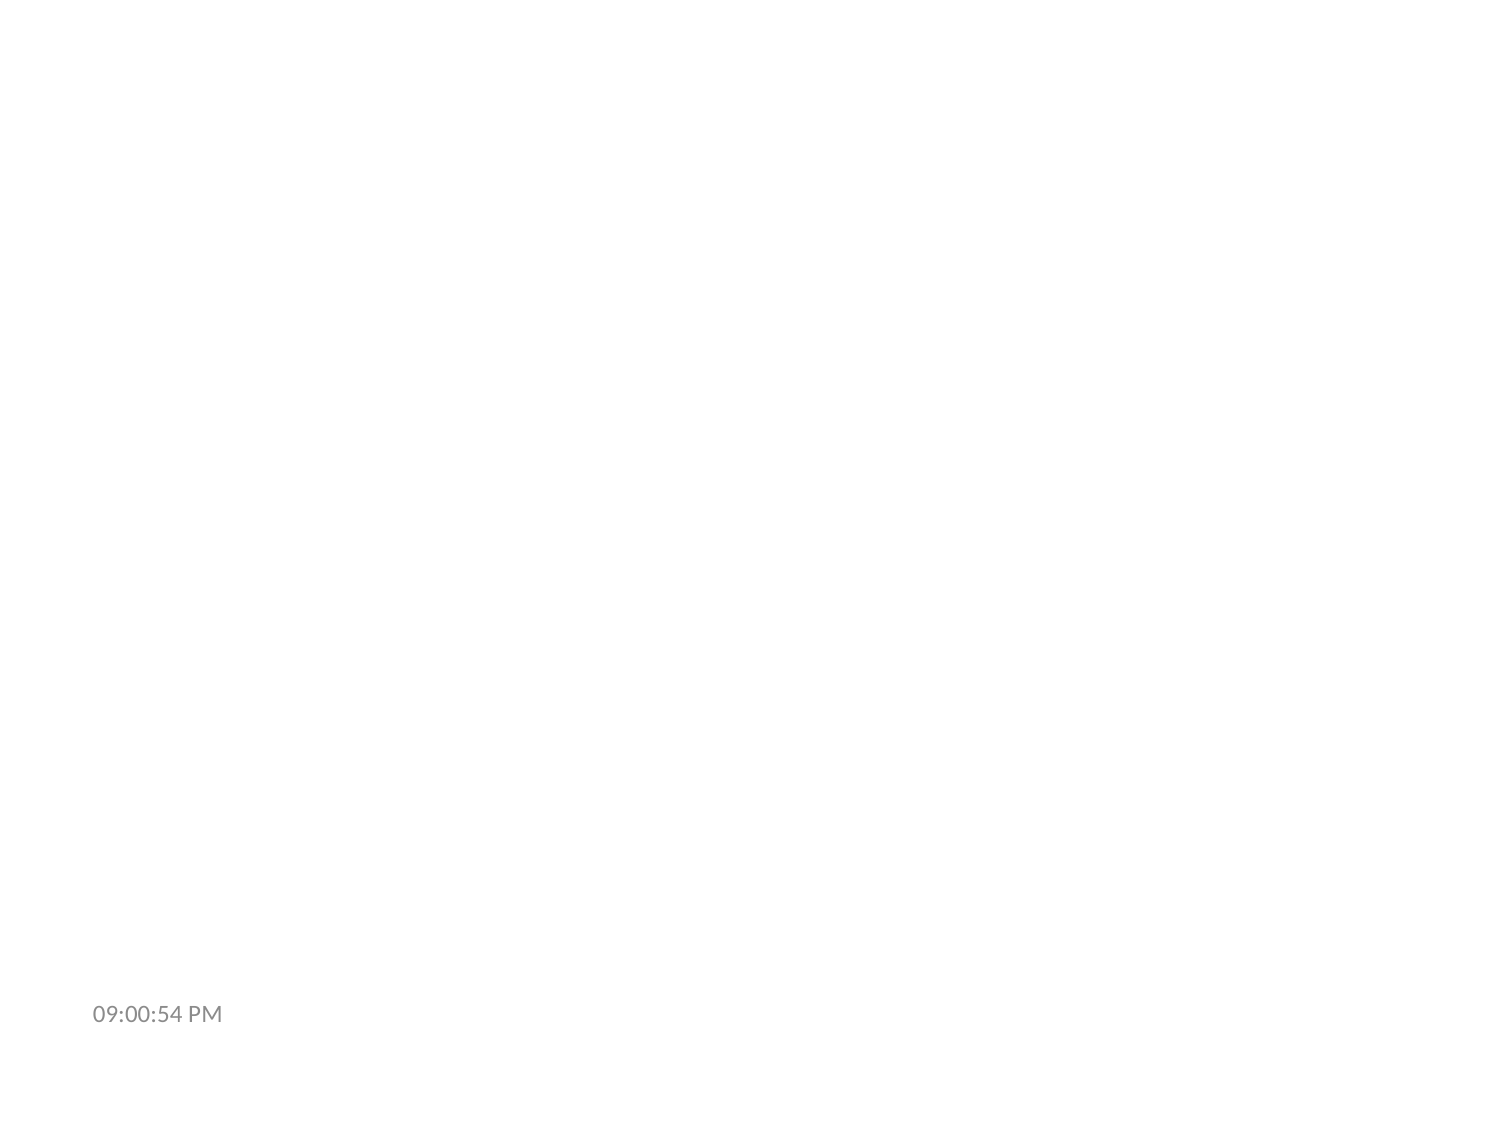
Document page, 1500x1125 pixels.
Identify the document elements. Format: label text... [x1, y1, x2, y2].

text_box 3:35:09 PM [77, 982, 428, 1043]
